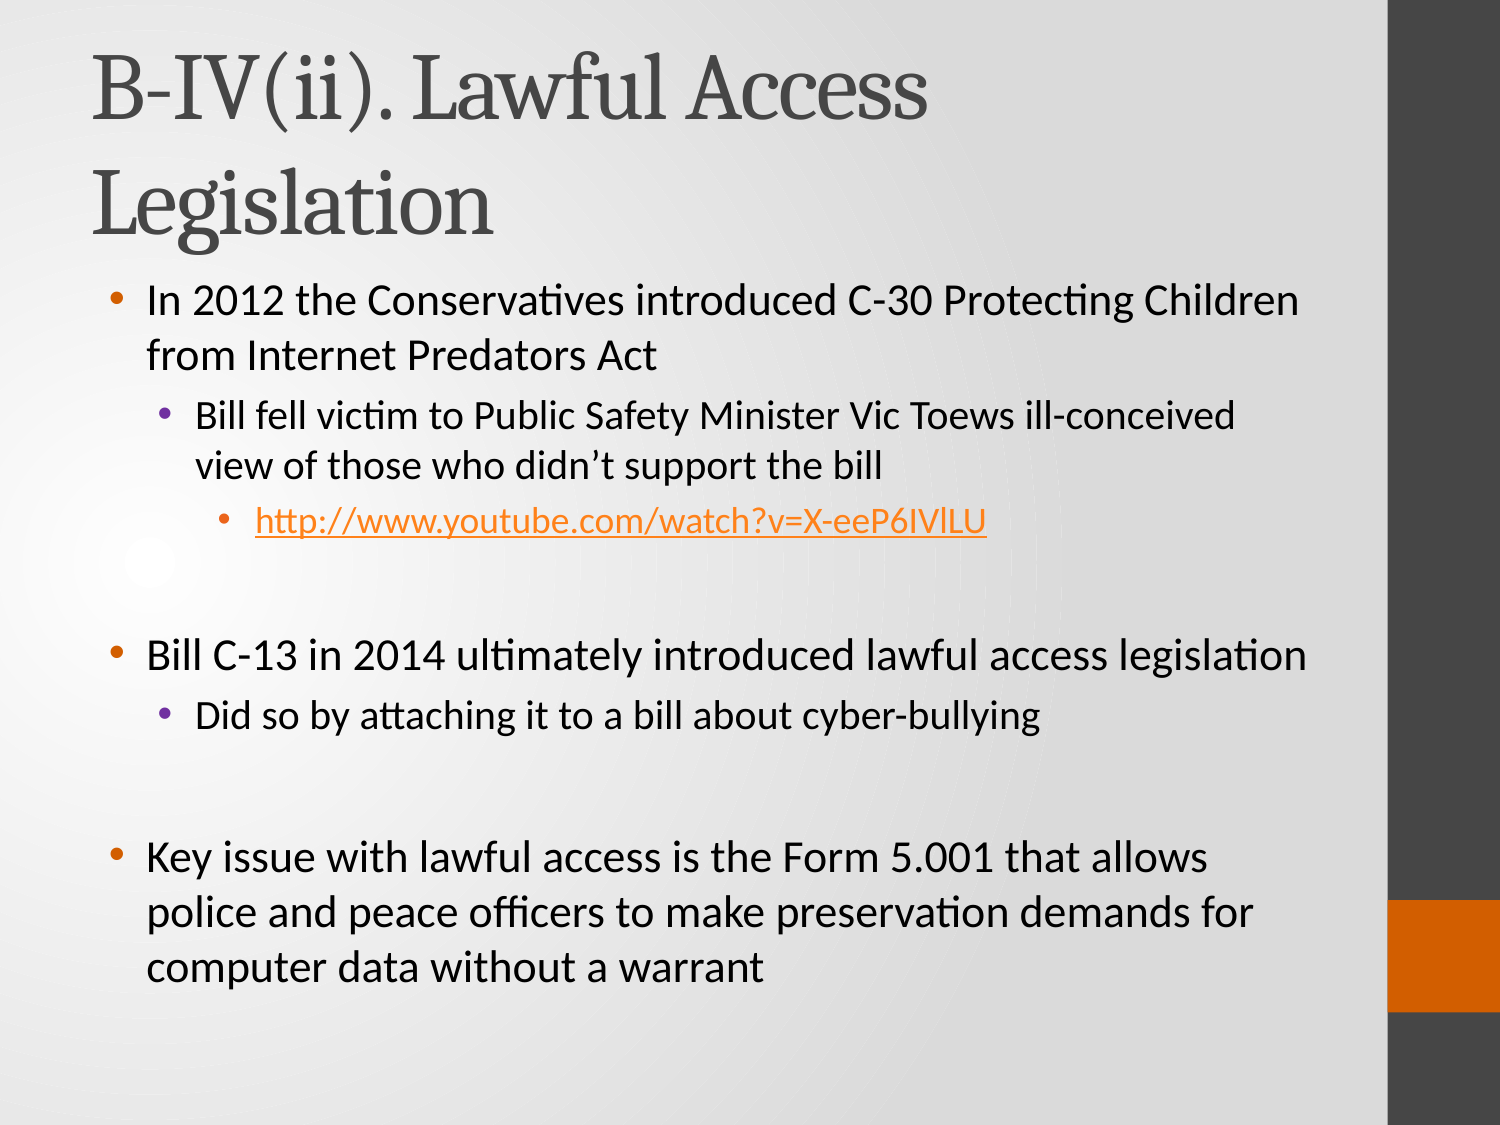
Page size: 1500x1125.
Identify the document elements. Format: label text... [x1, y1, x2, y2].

list In 2012 the Conservatives introduced C-30 Protecting Children from Internet Predators Act Bill fell victim to Public Safety Minister Vic Toews ill-conceived view of those who didn’t support the bill http://www.youtube.com/watch?v=X-eeP6IVlLU Bill C-13 in 2014 ultimately introduced lawful access legislation Did so by attaching it to a bill about cyber-bullying Key issue with lawful access is the Form 5.001 that allows police and peace officers to make preservation demands for computer data without a warrant [75, 262, 1325, 1050]
title B-IV(ii). Lawful Access Legislation [75, 45, 1325, 233]
